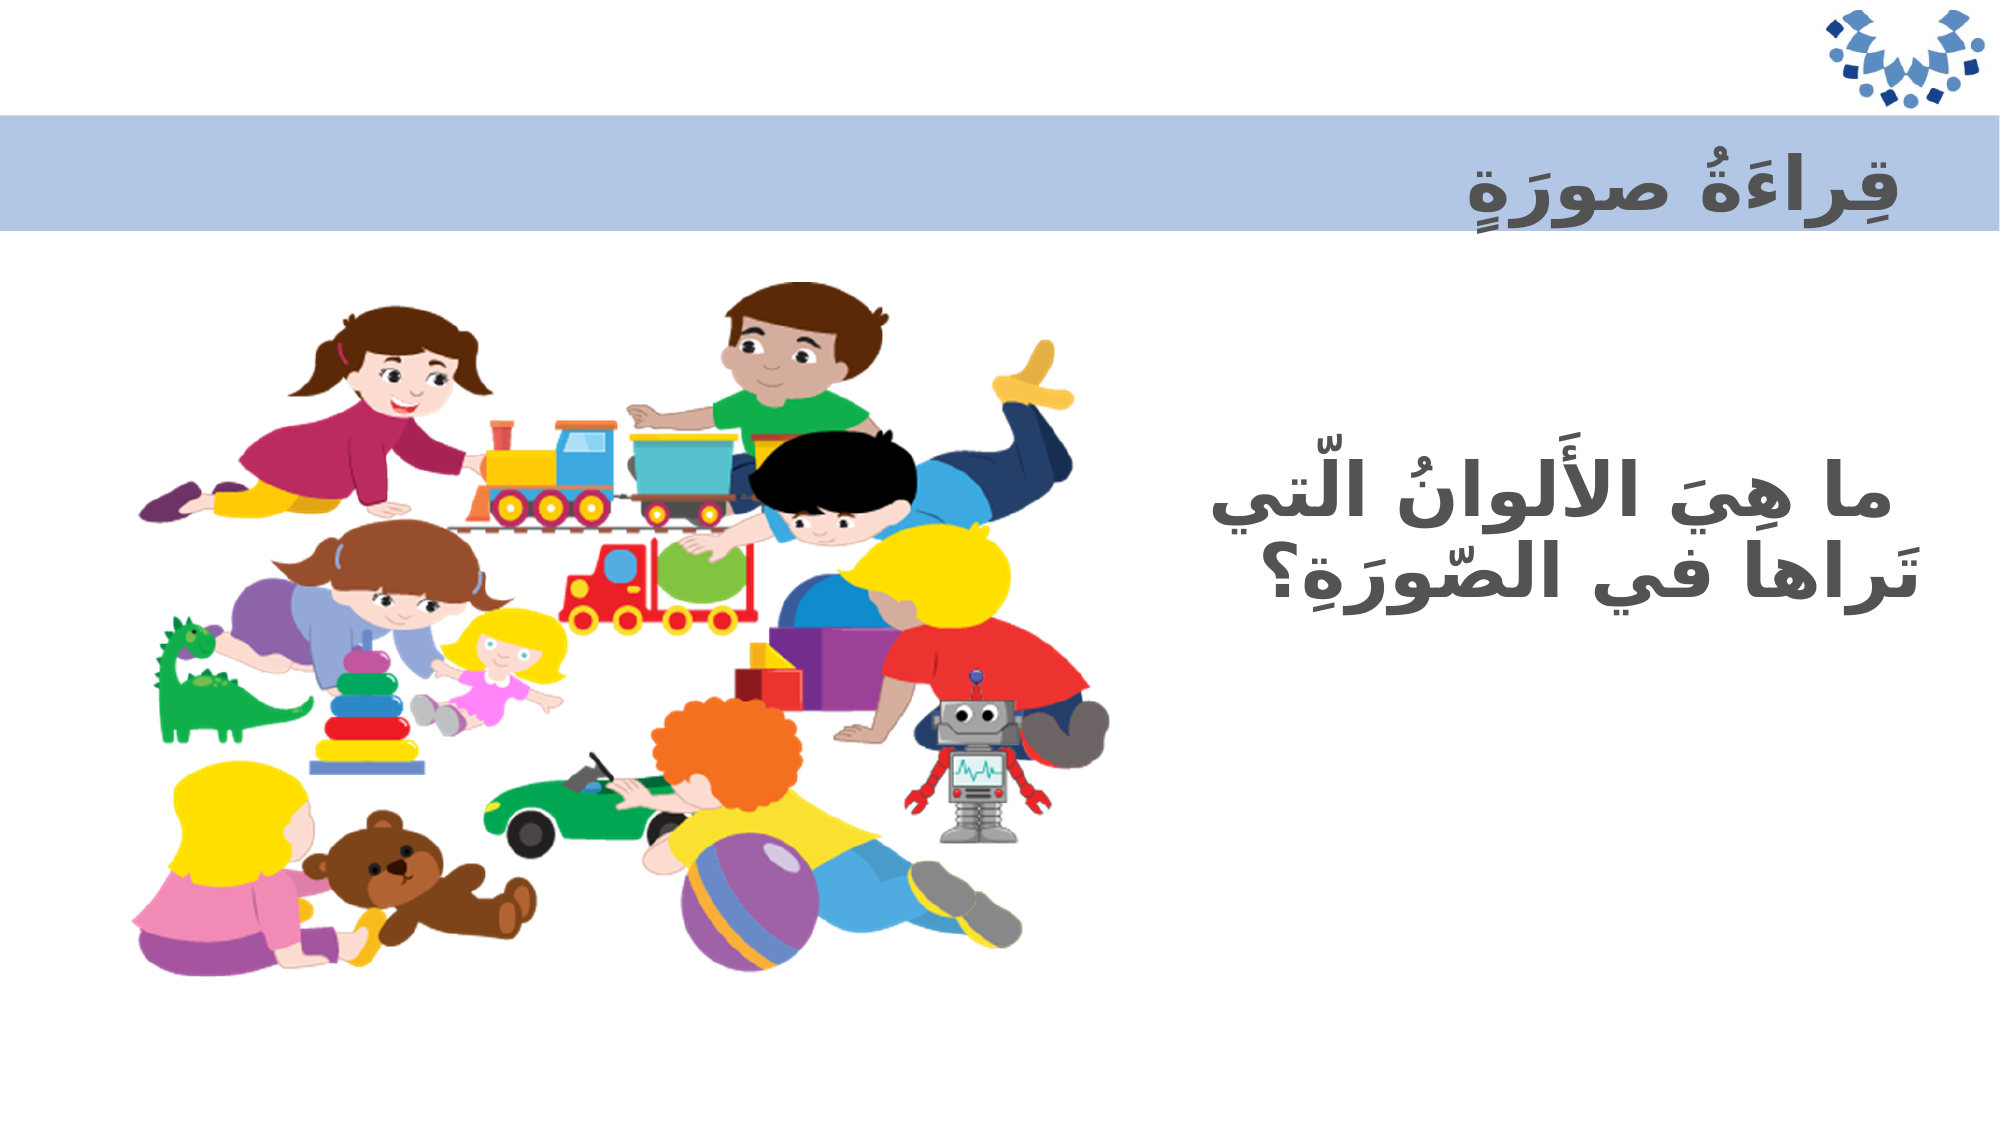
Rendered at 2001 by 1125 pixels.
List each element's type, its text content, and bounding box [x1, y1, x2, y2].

picture [131, 282, 1110, 977]
picture [1816, 10, 1992, 114]
text_box قِراءَةُ صورَةٍ [0, 113, 1919, 240]
text_box ما هِيَ الأَلوانُ الّتي تَراها في الصّورَةِ؟ [1110, 443, 1938, 563]
text_box [1919, 114, 2000, 232]
